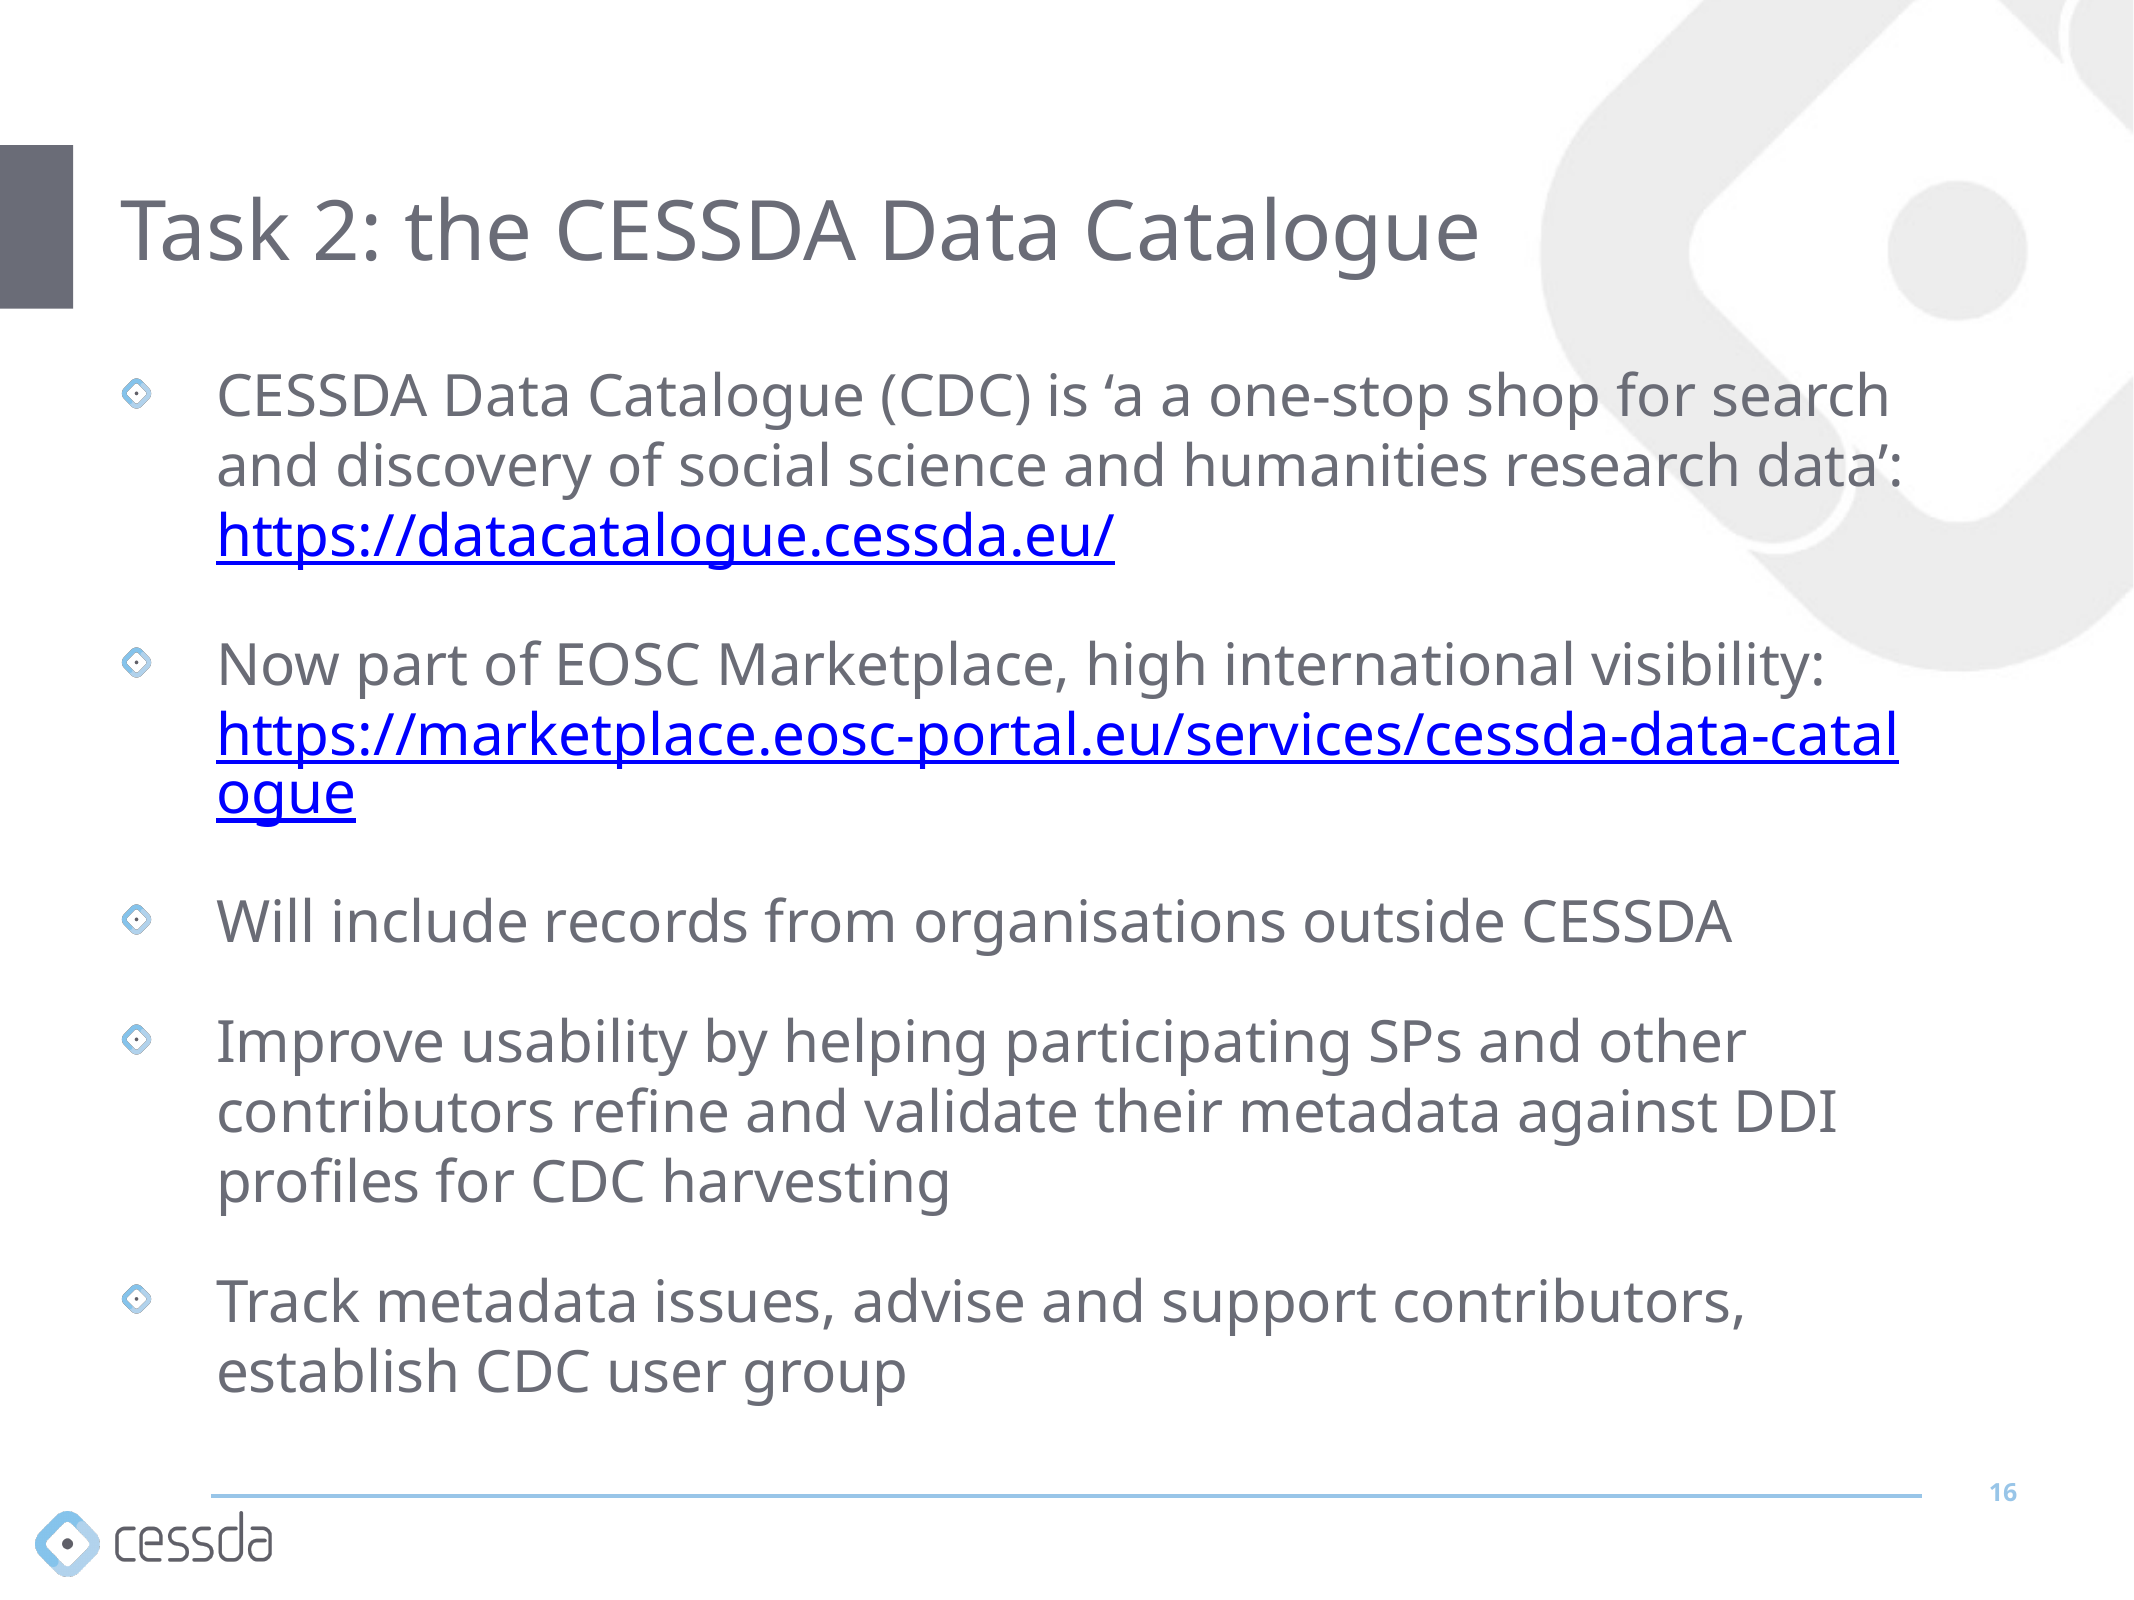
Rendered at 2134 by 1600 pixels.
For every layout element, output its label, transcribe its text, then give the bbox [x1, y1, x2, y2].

list CESSDA Data Catalogue (CDC) is ‘a a one-stop shop for search and discovery of social science and humanities research data’: https://datacatalogue.cessda.eu/ Now part of EOSC Marketplace, high international visibility: https://marketplace.eosc-portal.eu/services/cessda-data-catalogue Will include records from organisations outside CESSDA Improve usability by helping participating SPs and other contributors refine and validate their metadata against DDI profiles for CDC harvesting Track metadata issues, advise and support contributors, establish CDC user group [111, 349, 1923, 1451]
picture [0, 0, 2134, 1600]
slide_number 16 [1966, 1469, 2041, 1523]
title Task 2: the CESSDA Data Catalogue [111, 144, 1923, 310]
